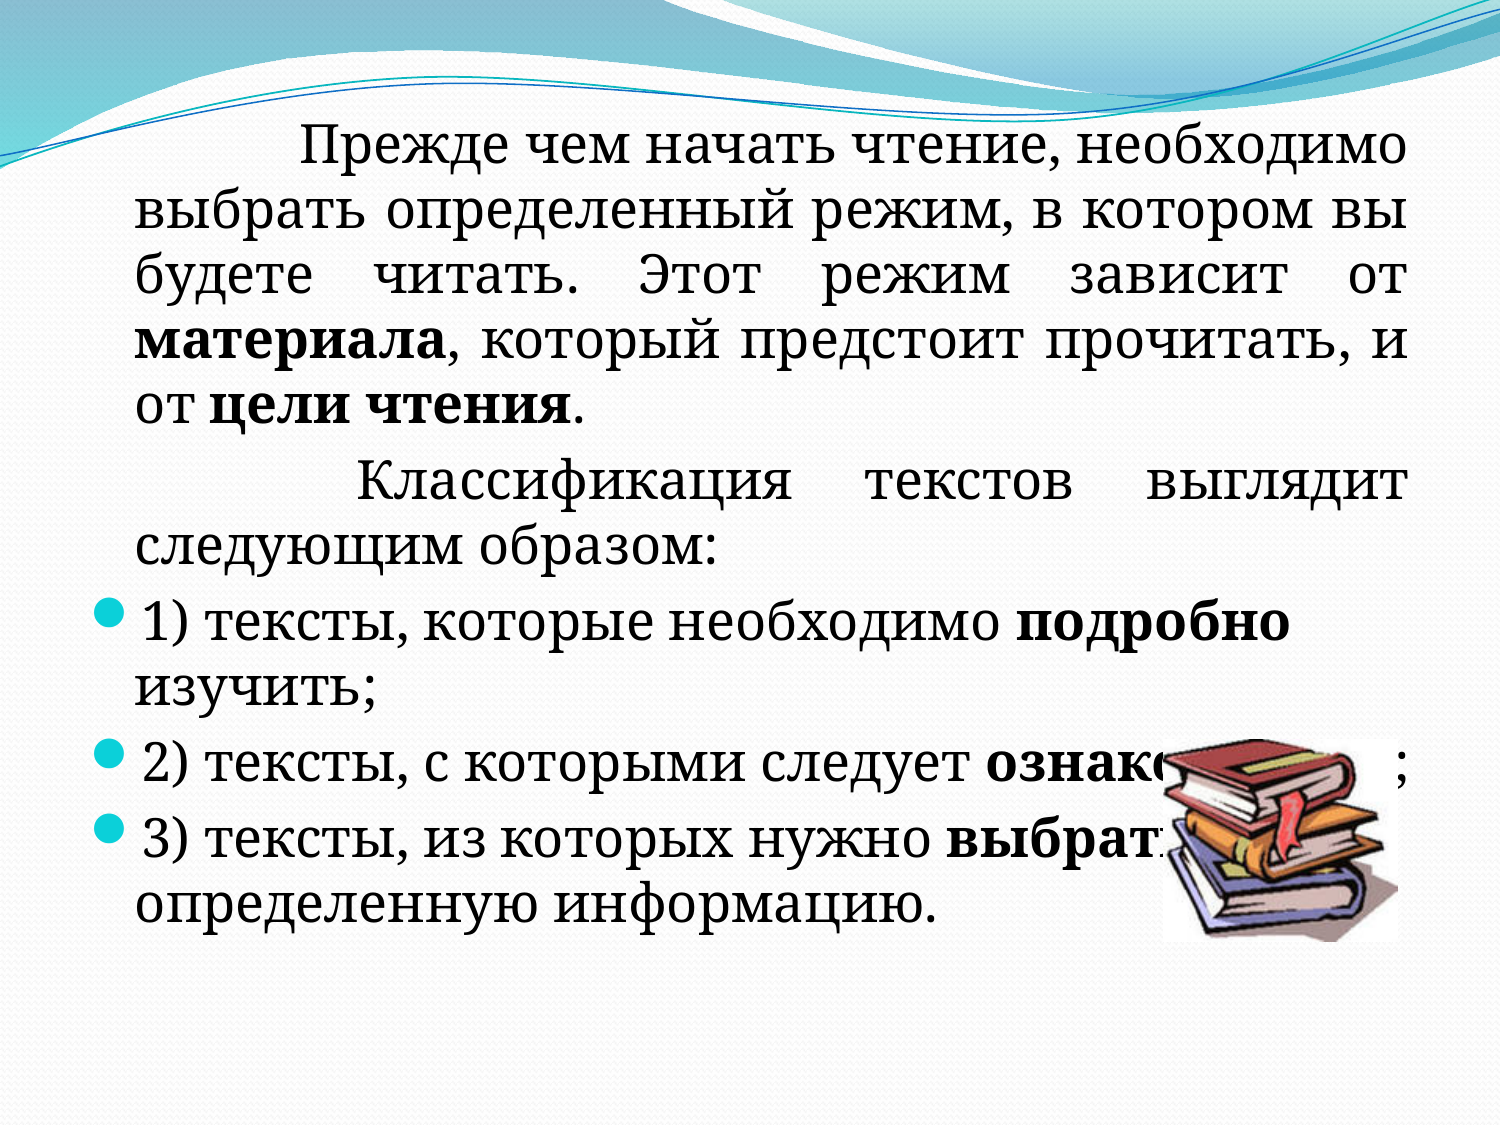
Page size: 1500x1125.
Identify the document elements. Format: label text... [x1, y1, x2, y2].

list Прежде чем начать чтение, необходимо выбрать определенный режим, в котором вы будете читать. Этот режим зависит от материала, который предстоит прочитать, и от цели чтения. Классификация текстов выглядит следующим образом: 1) тексты, которые необходимо подробно изучить; 2) тексты, с которыми следует ознакомиться; 3) тексты, из которых нужно выбрать определенную информацию. [75, 101, 1425, 1005]
picture [1163, 739, 1399, 942]
